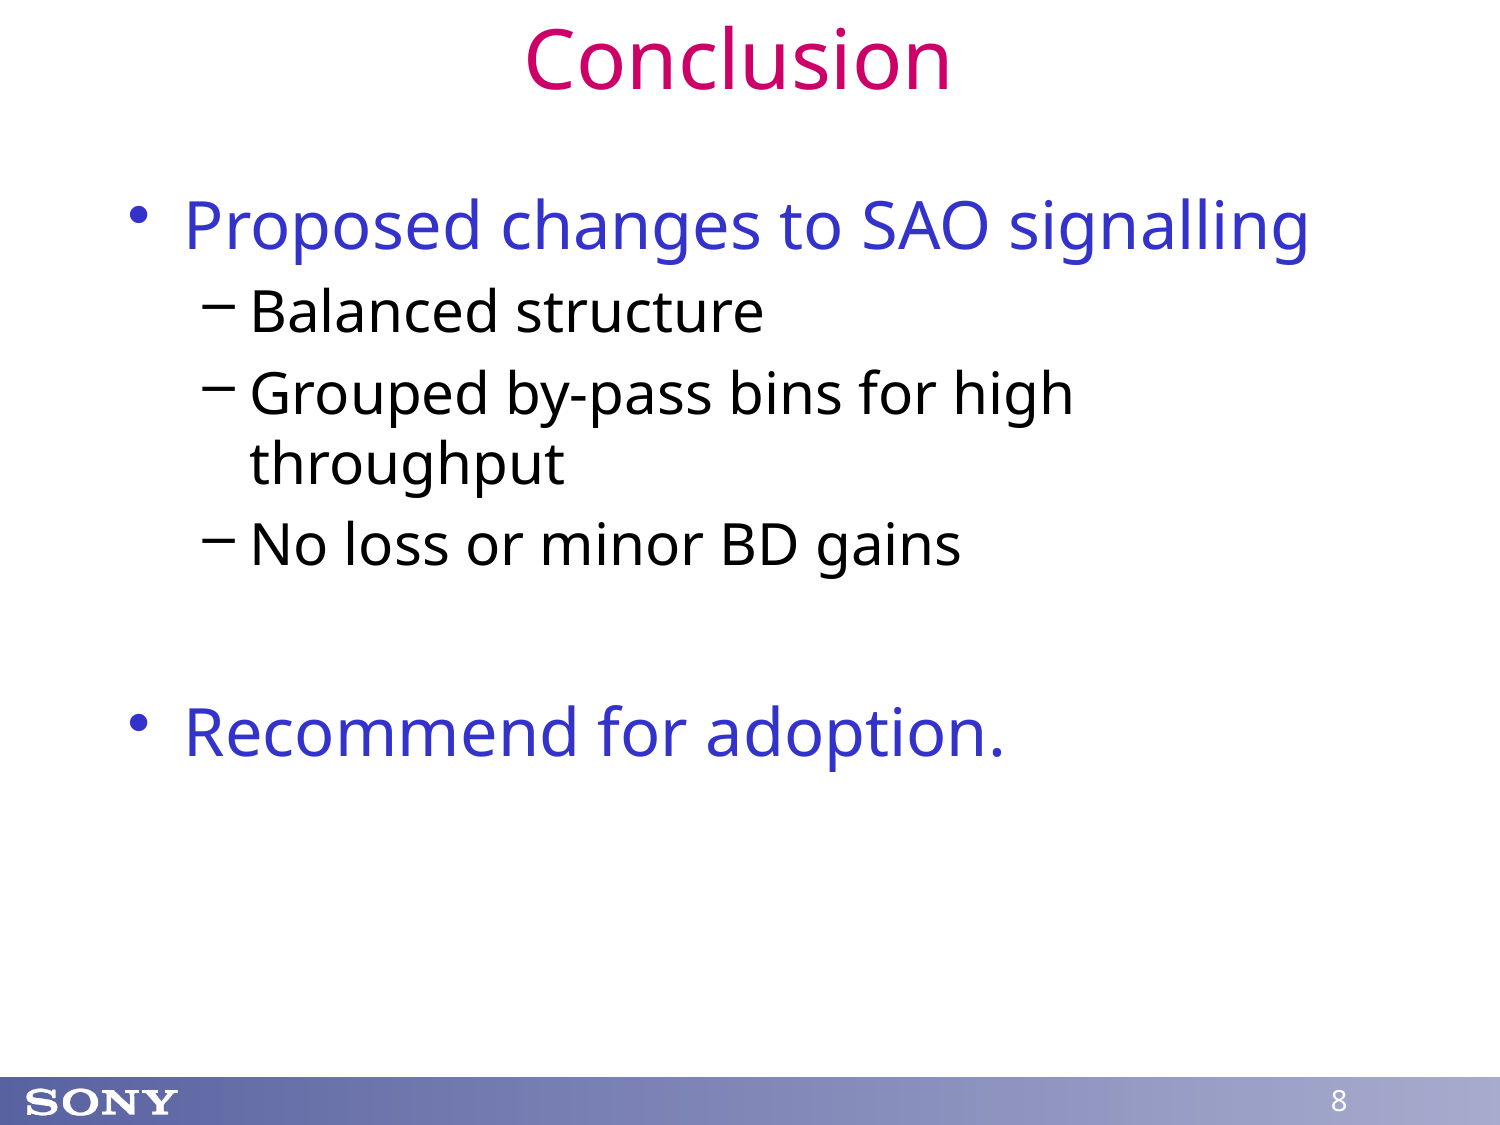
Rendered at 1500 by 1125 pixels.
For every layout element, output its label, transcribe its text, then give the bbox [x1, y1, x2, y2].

slide_number 8 [1049, 1074, 1363, 1125]
title Conclusion [112, 0, 1388, 115]
list Proposed changes to SAO signalling Balanced structure Grouped by-pass bins for high throughput No loss or minor BD gains Recommend for adoption. [112, 174, 1388, 1076]
picture [26, 1088, 178, 1116]
